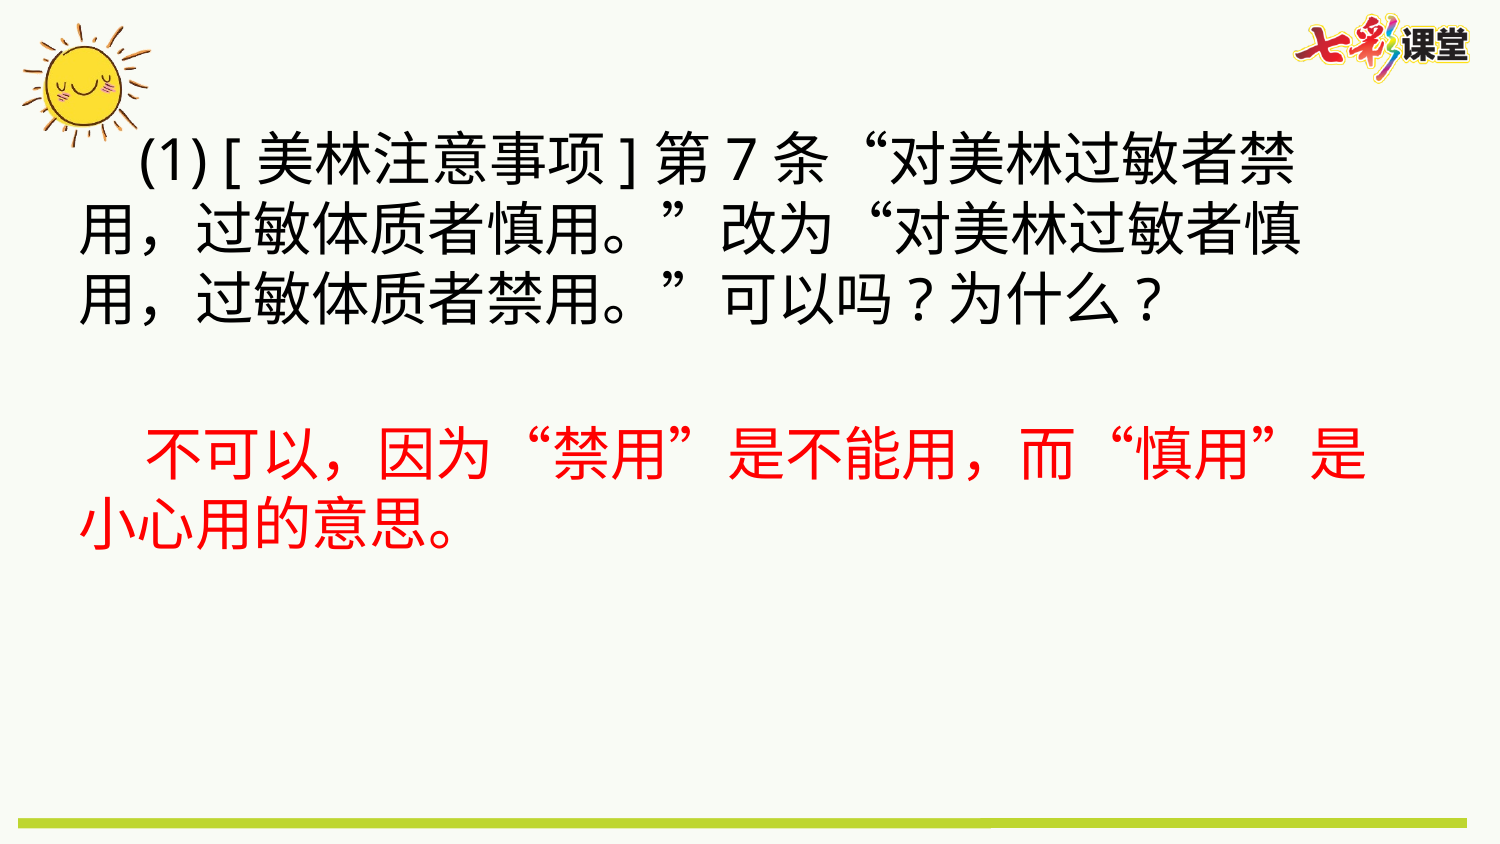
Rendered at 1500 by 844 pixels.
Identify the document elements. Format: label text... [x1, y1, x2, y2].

text_box (1) [美林注意事项]第7条“对美林过敏者禁用，过敏体质者慎用。”改为“对美林过敏者慎用，过敏体质者禁用。”可以吗?为什么? [63, 114, 1404, 340]
text_box 不可以，因为“禁用”是不能用，而“慎用”是小心用的意思。 [63, 410, 1411, 565]
picture [0, 0, 173, 172]
picture [1291, 9, 1472, 87]
picture [18, 771, 1467, 844]
